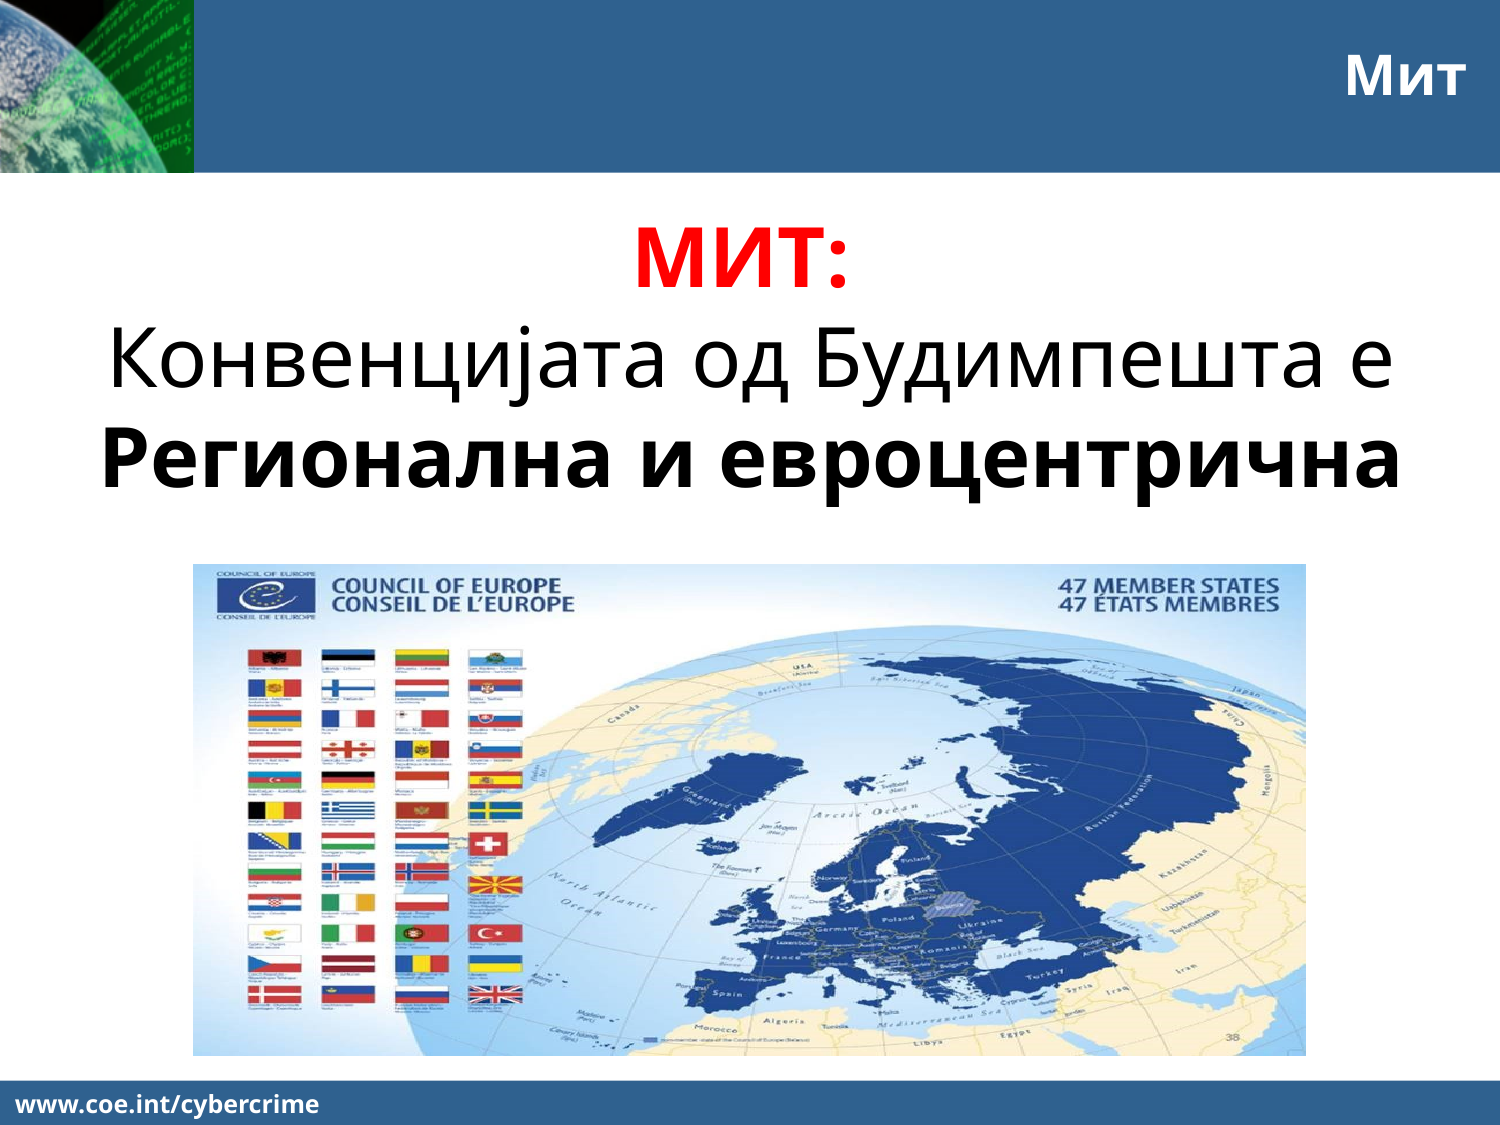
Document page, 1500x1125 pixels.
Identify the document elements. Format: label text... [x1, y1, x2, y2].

text_box [197, 0, 1500, 175]
text_box www.coe.int/cybercrime [0, 1079, 1500, 1125]
picture [192, 564, 1306, 1056]
picture [0, 0, 194, 173]
text_box Мит [230, 31, 1483, 114]
text_box МИТ: Конвенцијата од Будимпешта е Регионална и евроцентрична [1, 196, 1500, 512]
